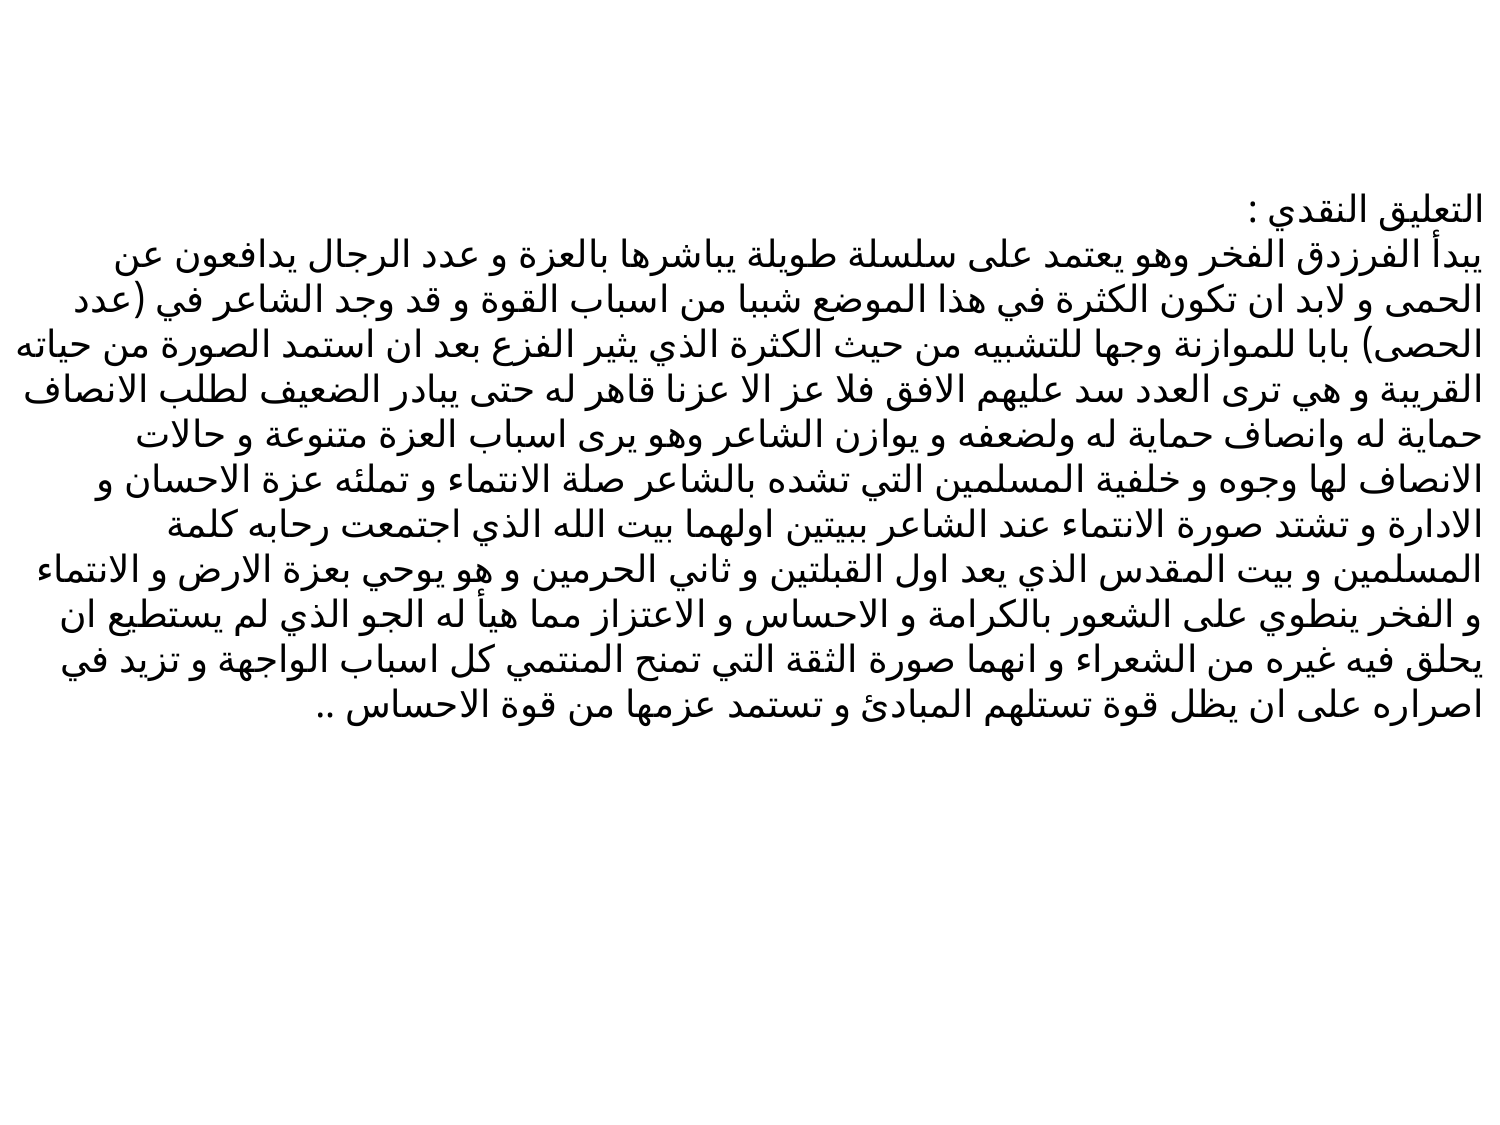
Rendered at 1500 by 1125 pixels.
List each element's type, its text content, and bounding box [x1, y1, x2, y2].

text_box التعليق النقدي : يبدأ الفرزدق الفخر وهو يعتمد على سلسلة طويلة يباشرها بالعزة و عدد الرجال يدافعون عن الحمى و لابد ان تكون الكثرة في هذا الموضع شببا من اسباب القوة و قد وجد الشاعر في (عدد الحصى) بابا للموازنة وجها للتشبيه من حيث الكثرة الذي يثير الفزع بعد ان استمد الصورة من حياته القريبة و هي ترى العدد سد عليهم الافق فلا عز الا عزنا قاهر له حتى يبادر الضعيف لطلب الانصاف حماية له وانصاف حماية له ولضعفه و يوازن الشاعر وهو يرى اسباب العزة متنوعة و حالات الانصاف لها وجوه و خلفية المسلمين التي تشده بالشاعر صلة الانتماء و تملئه عزة الاحسان و الادارة و تشتد صورة الانتماء عند الشاعر ببيتين اولهما بيت الله الذي اجتمعت رحابه كلمة المسلمين و بيت المقدس الذي يعد اول القبلتين و ثاني الحرمين و هو يوحي بعزة الارض و الانتماء و الفخر ينطوي على الشعور بالكرامة و الاحساس و الاعتزاز مما هيأ له الجو الذي لم يستطيع ان يحلق فيه غيره من الشعراء و انهما صورة الثقة التي تمنح المنتمي كل اسباب الواجهة و تزيد في اصراره على ان يظل قوة تستلهم المبادئ و تستمد عزمها من قوة الاحساس .. [0, 177, 1500, 778]
